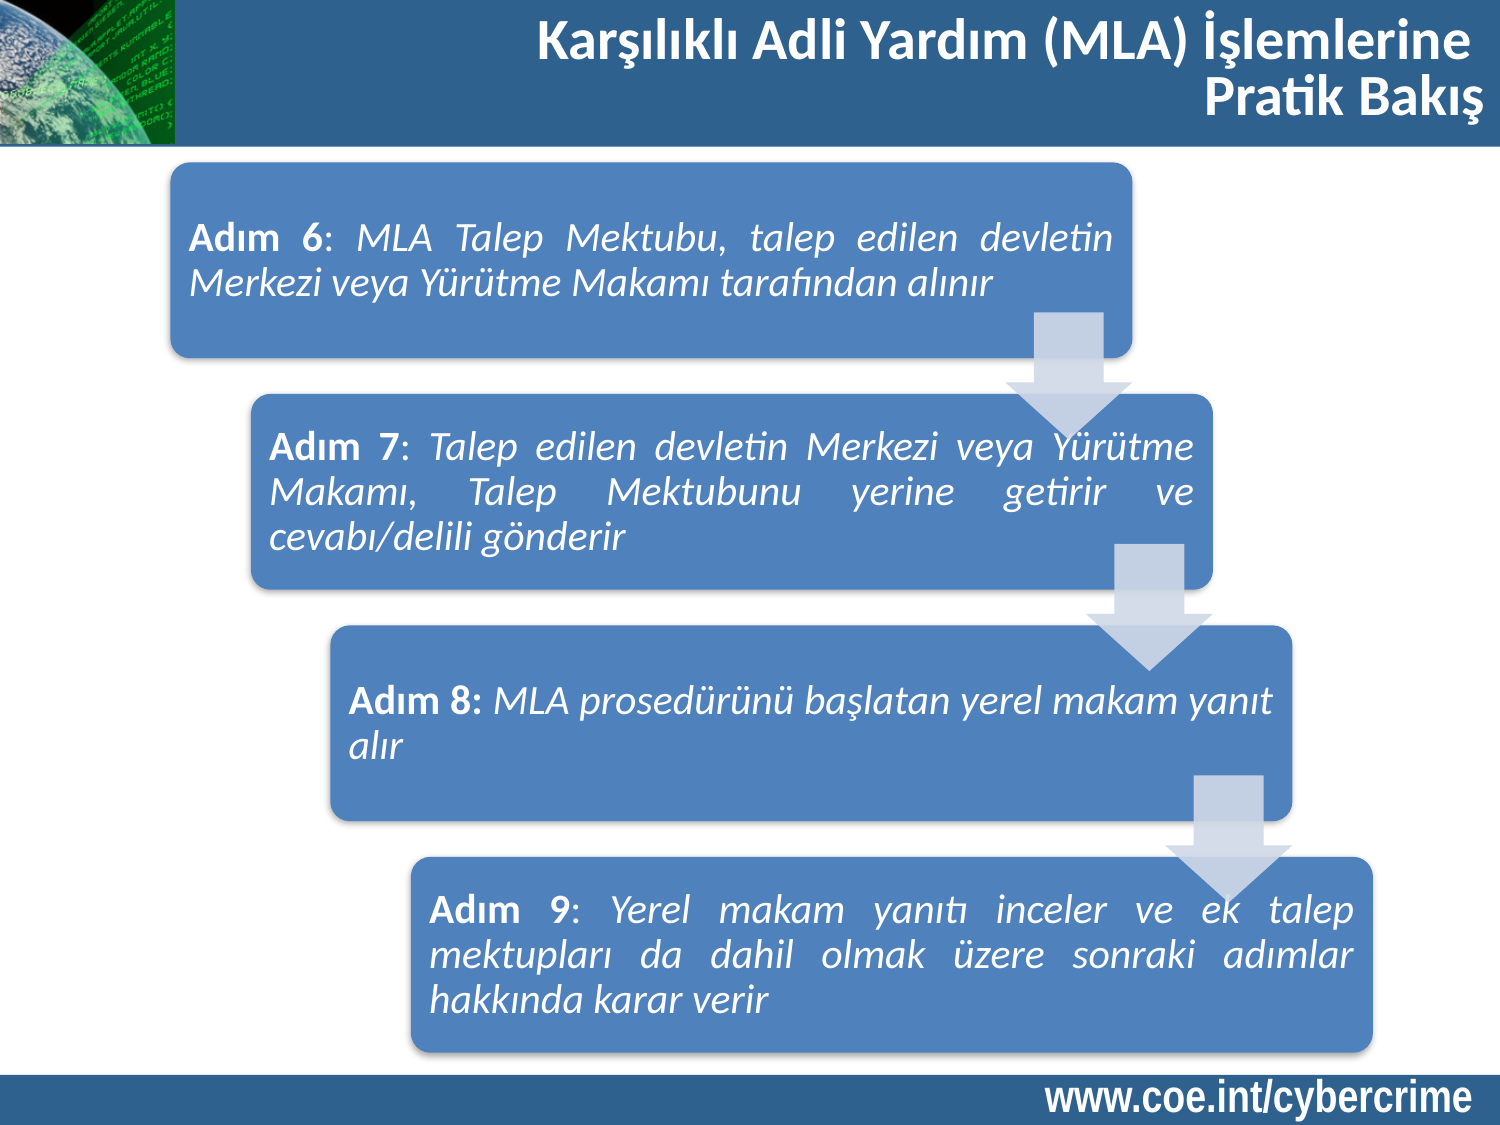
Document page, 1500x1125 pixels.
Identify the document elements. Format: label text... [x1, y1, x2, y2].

picture [0, 0, 175, 144]
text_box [170, 162, 1374, 1053]
text_box Karşılıklı Adli Yardım (MLA) İşlemlerine Pratik Bakış [177, 0, 1500, 149]
text_box [0, 1073, 1030, 1125]
text_box www.coe.int/cybercrime [1030, 1059, 1500, 1125]
